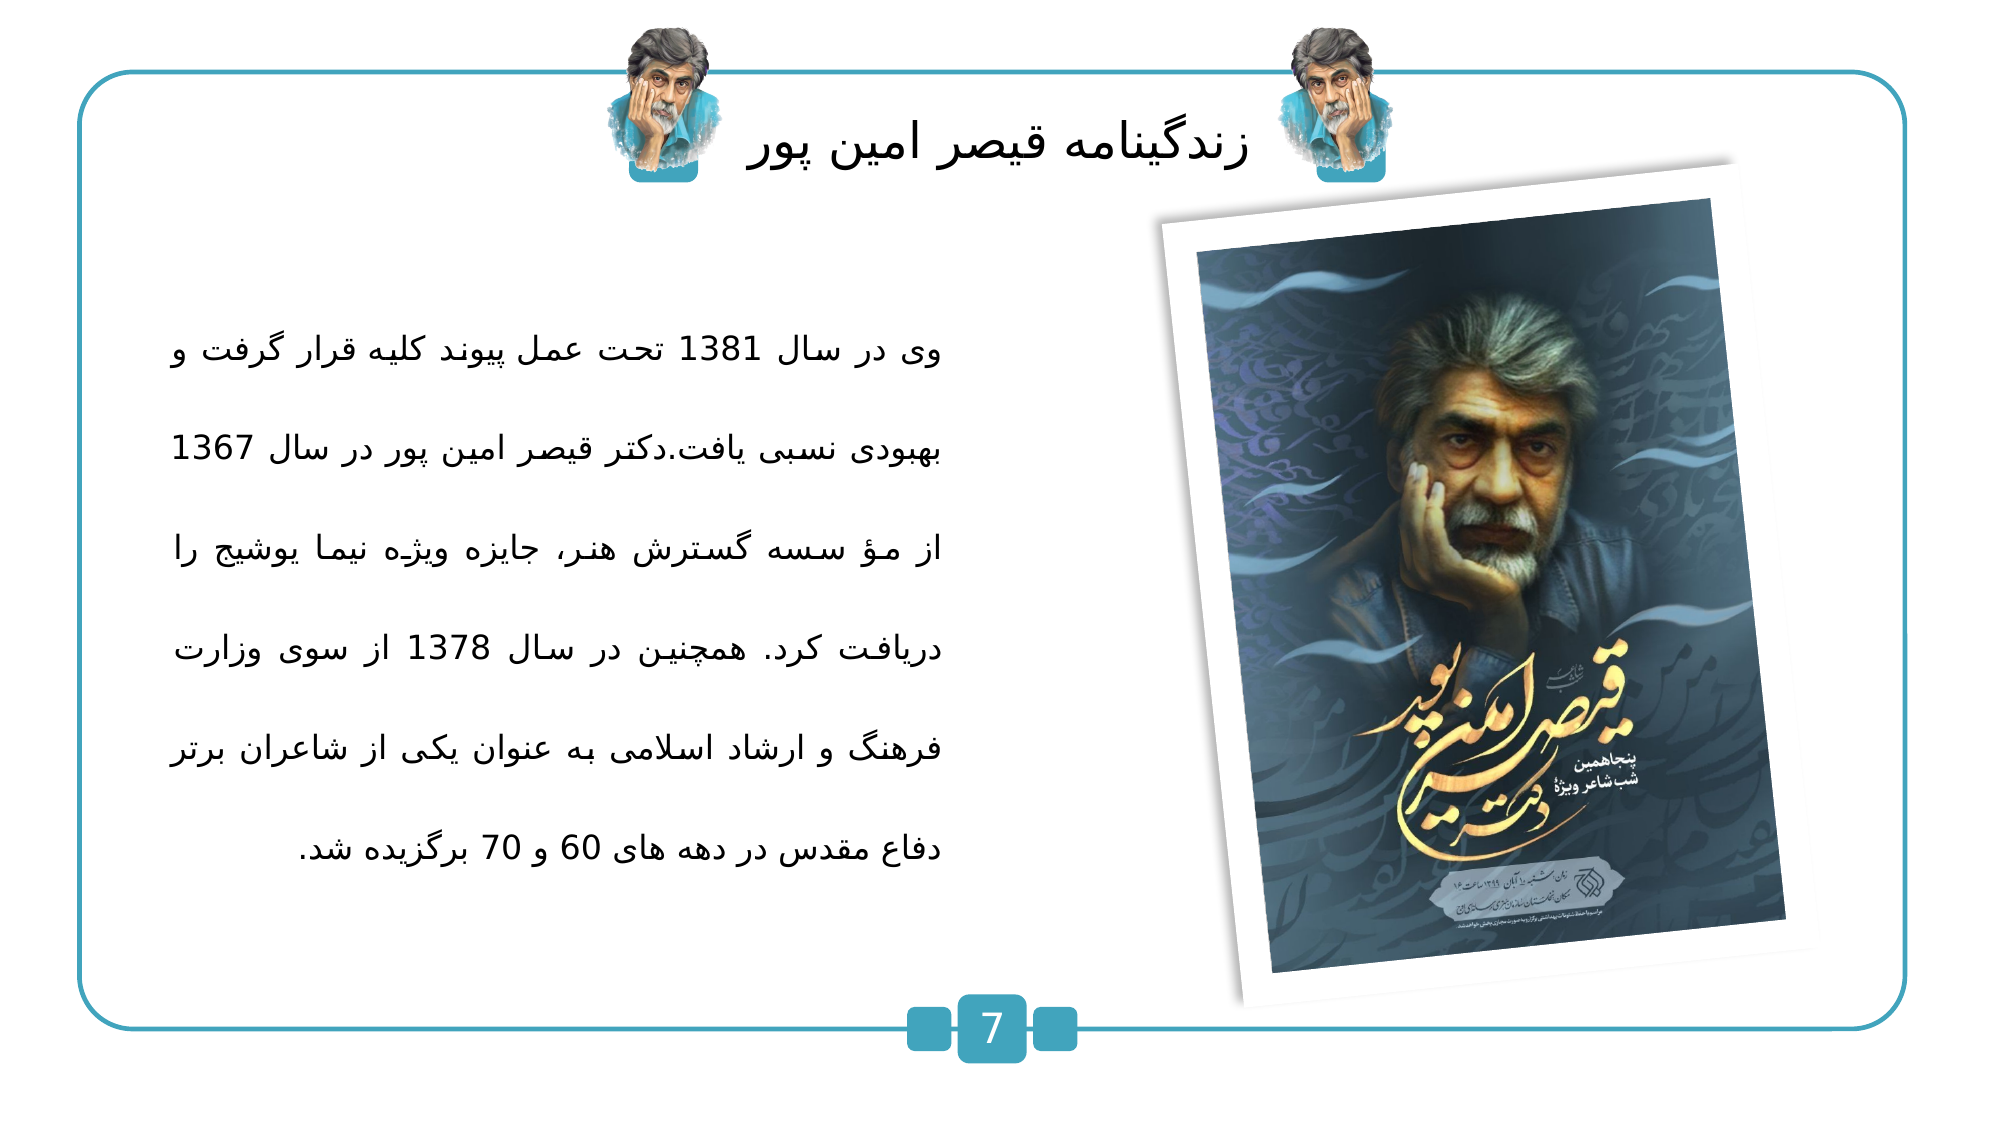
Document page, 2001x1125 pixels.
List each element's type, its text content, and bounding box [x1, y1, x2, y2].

text_box زندگینامه قیصر امین پور [714, 101, 1285, 176]
picture [1277, 19, 1396, 181]
text_box وی در سال 1381 تحت عمل پیوند کلیه قرار گرفت و بهبودی نسبی یافت.دکتر قیصر امین پور در سال 1367 از مؤ سسه گسترش هنر، جایزه ویژه نیما یوشیج را دریافت کرد. همچنین در سال 1378 از سوی وزارت فرهنگ و ارشاد اسلامی به عنوان یکی از شاعران برتر دفاع مقدس در دهه های 60 و 70 برگزیده شد. [153, 259, 958, 874]
picture [1197, 199, 1785, 973]
text_box 7 [957, 994, 1028, 1060]
picture [604, 19, 723, 181]
